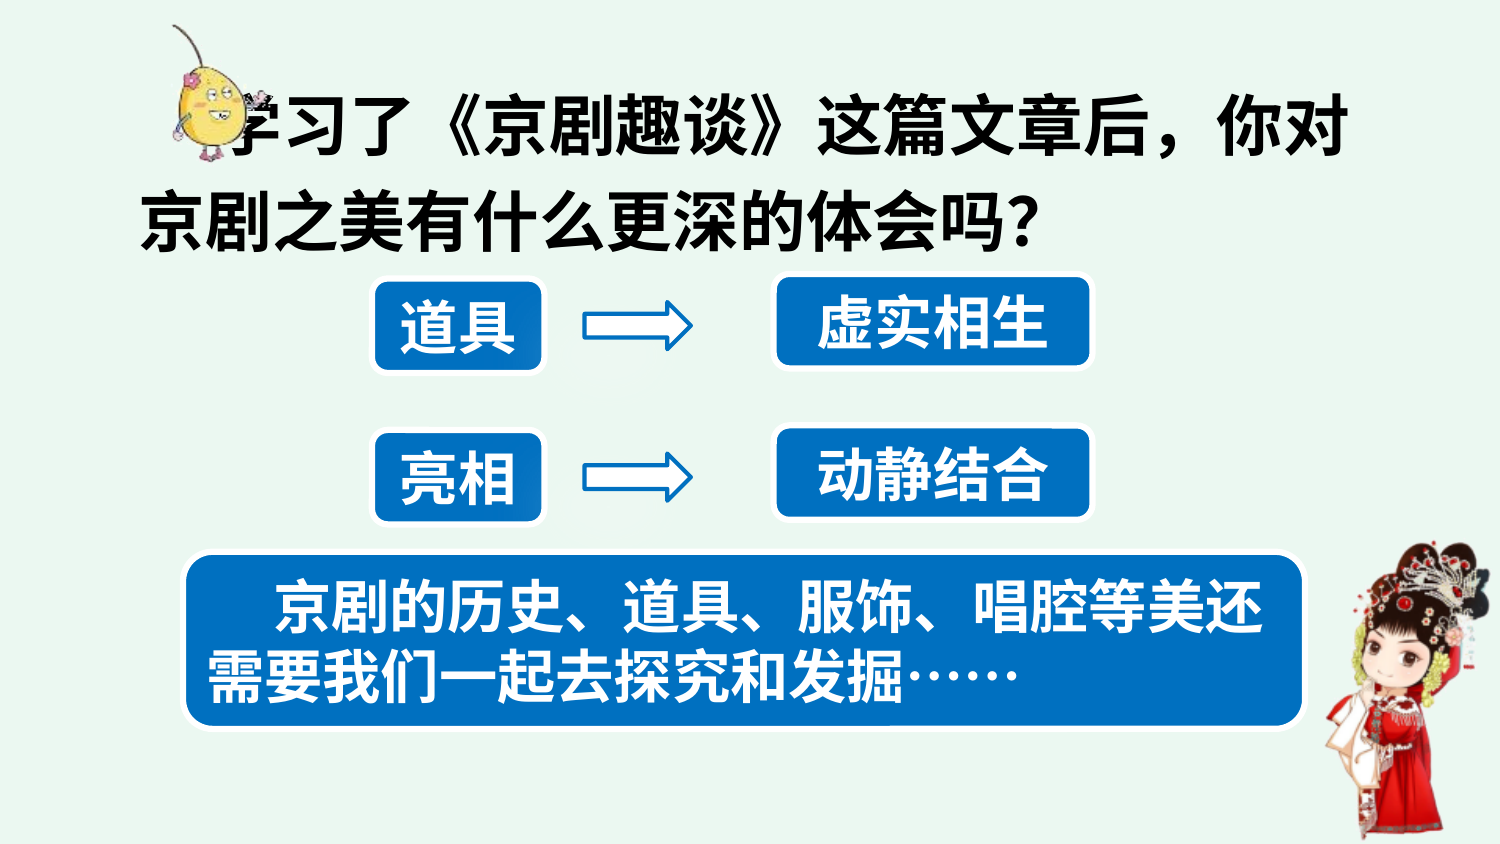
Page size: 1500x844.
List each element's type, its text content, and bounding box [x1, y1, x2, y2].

text_box [582, 300, 693, 352]
text_box 动静结合 [771, 423, 1095, 522]
text_box 京剧的历史、道具、服饰、唱腔等美还需要我们一起去探究和发掘…… [180, 549, 1308, 732]
text_box 亮相 [369, 427, 547, 527]
text_box 虚实相生 [771, 271, 1095, 371]
text_box 学习了《京剧趣谈》这篇文章后，你对京剧之美有什么更深的体会吗？ [123, 60, 1377, 268]
text_box [582, 451, 693, 503]
picture [165, 19, 272, 167]
picture [1317, 535, 1500, 842]
text_box 道具 [369, 276, 547, 376]
